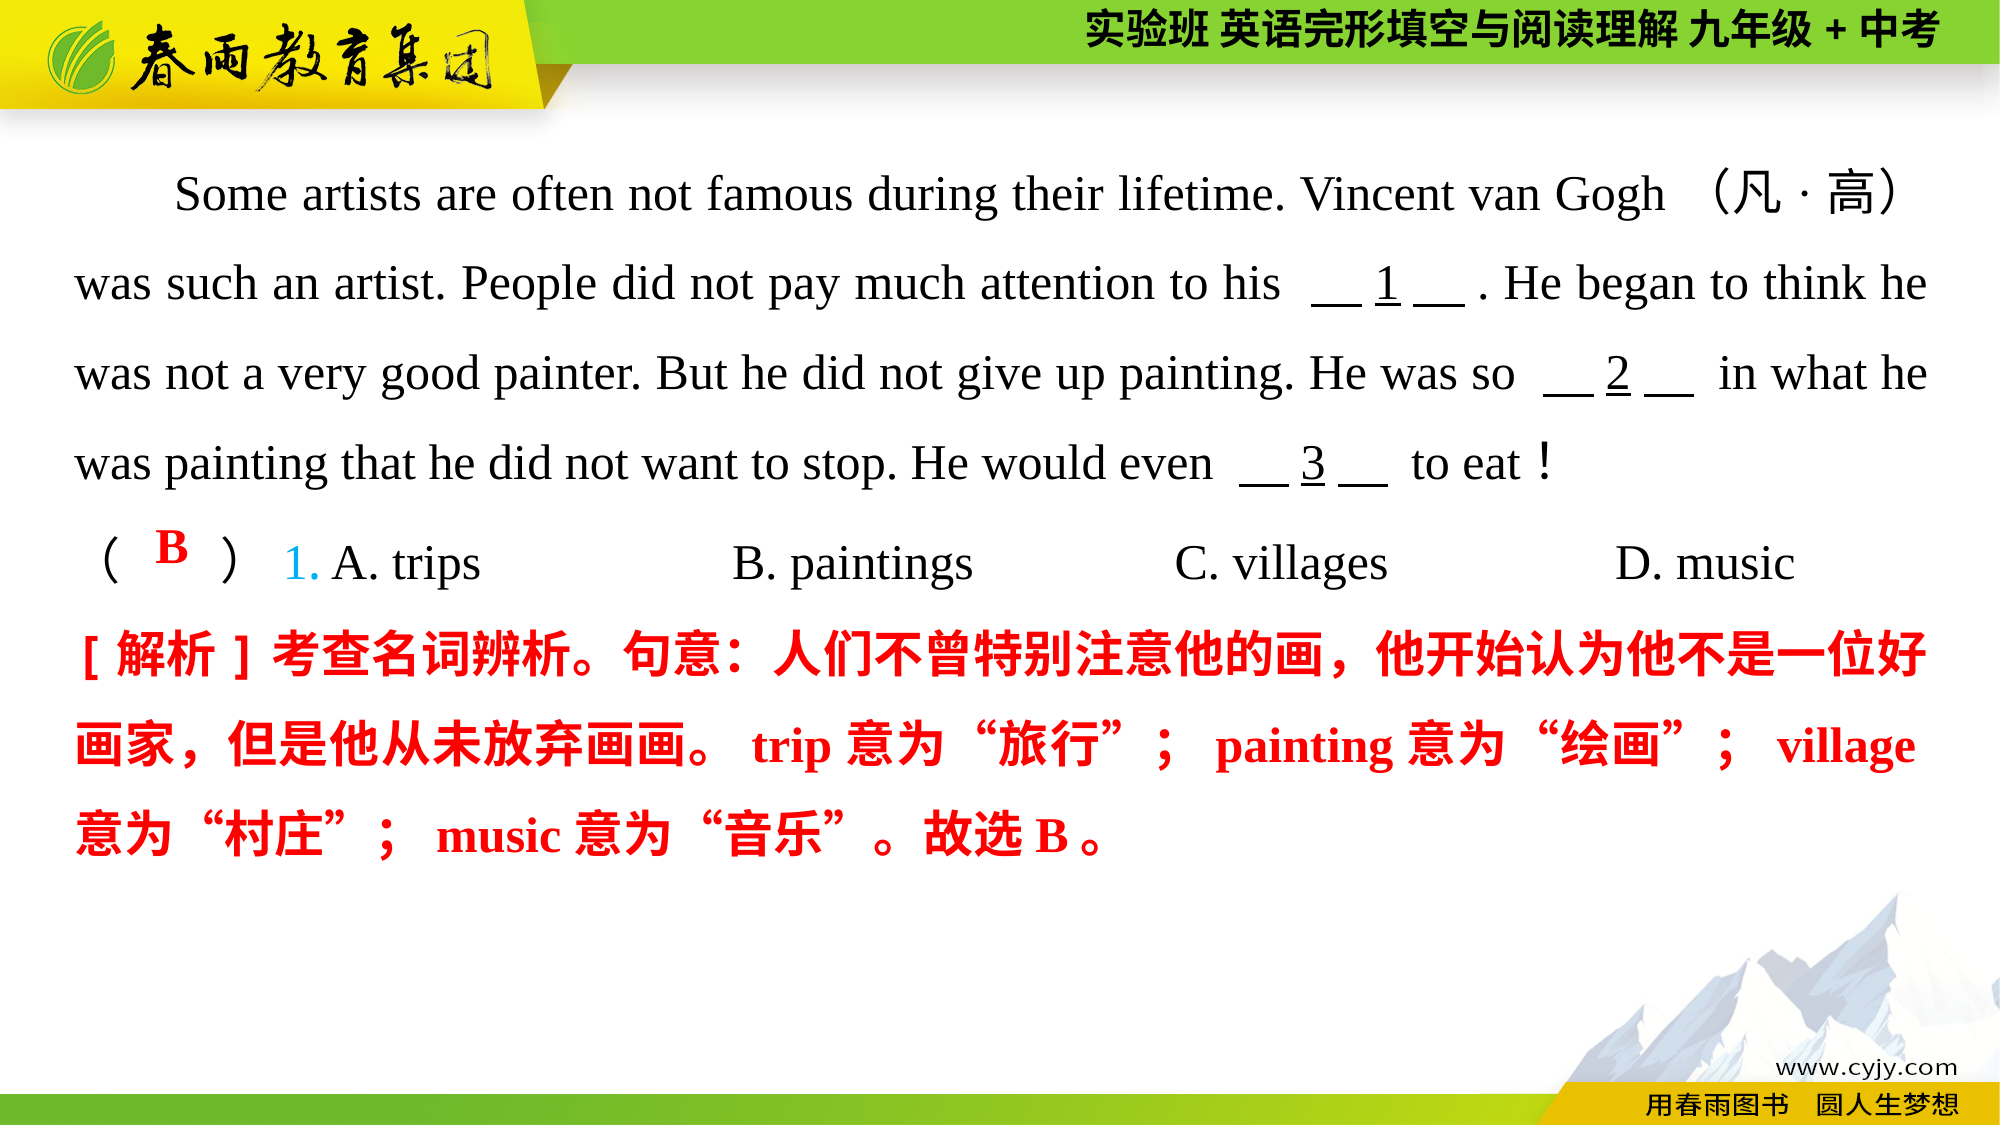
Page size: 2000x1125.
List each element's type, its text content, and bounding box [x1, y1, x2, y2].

text_box （ ）1. A. trips B. paintings C. villages D. music [56, 491, 1944, 597]
text_box B [140, 506, 204, 581]
picture [0, 0, 2000, 1125]
list Some artists are often not famous during their lifetime. Vincent van Gogh（凡·高） was such an artist. People did not pay much attention to his 1 . He began to think he was not a very good painter. But he did not give up painting. He was so 2 in what he was painting that he did not want to stop. He would even 3 to eat！ [59, 122, 1944, 502]
text_box [解析]考查名词辨析。句意：人们不曾特别注意他的画，他开始认为他不是一位好画家，但是他从未放弃画画。trip意为“旅行”；painting意为“绘画”；village意为“村庄”；music意为“音乐”。故选B。 [59, 584, 1944, 870]
